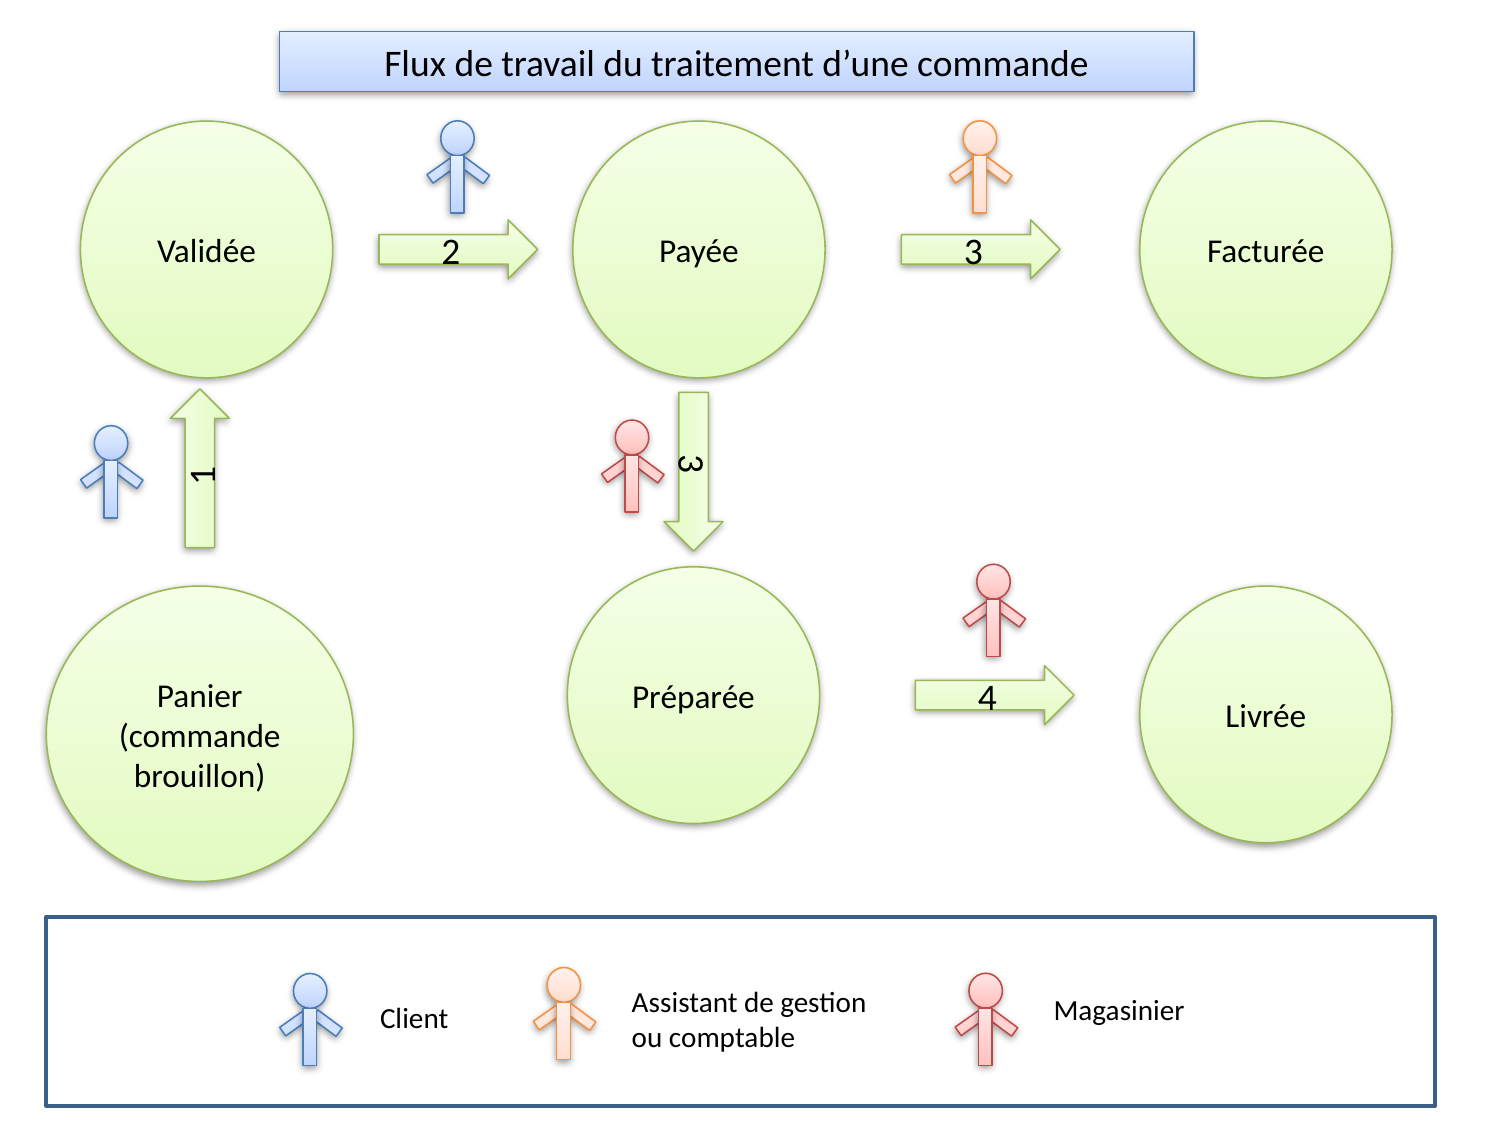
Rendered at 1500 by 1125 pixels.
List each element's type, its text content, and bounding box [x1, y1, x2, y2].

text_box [962, 563, 1026, 657]
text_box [955, 972, 1018, 1066]
text_box Livrée [1138, 585, 1393, 844]
text_box 1 [169, 388, 231, 549]
text_box Facturée [1138, 120, 1393, 379]
text_box Payée [572, 120, 826, 379]
text_box 2 [378, 219, 539, 280]
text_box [533, 967, 596, 1060]
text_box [949, 120, 1013, 214]
text_box [44, 915, 1437, 1108]
text_box 3 [900, 219, 1061, 280]
text_box Flux de travail du traitement d’une commande [279, 31, 1195, 92]
text_box Préparée [566, 566, 821, 825]
text_box Panier (commande brouillon) [45, 585, 355, 883]
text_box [426, 120, 490, 214]
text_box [279, 973, 343, 1066]
text_box 4 [914, 664, 1075, 726]
text_box 3 [663, 391, 724, 552]
text_box Validée [79, 120, 334, 379]
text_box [601, 419, 665, 513]
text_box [80, 425, 144, 519]
